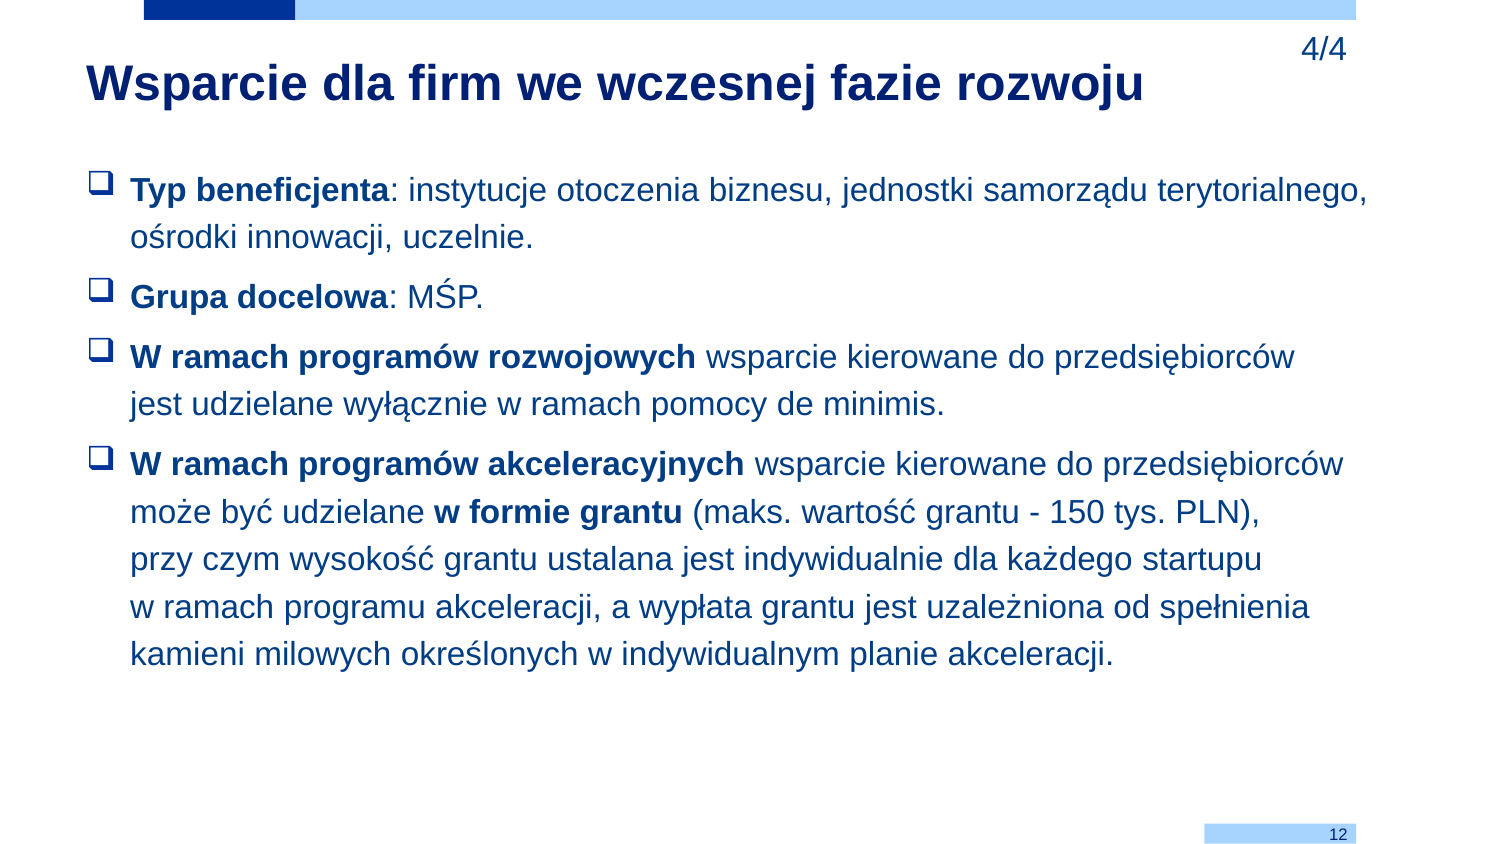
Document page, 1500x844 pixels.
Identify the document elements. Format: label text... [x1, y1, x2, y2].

list Typ beneficjenta: instytucje otoczenia biznesu, jednostki samorządu terytorialnego, ośrodki innowacji, uczelnie. Grupa docelowa: MŚP. W ramach programów rozwojowych wsparcie kierowane do przedsiębiorców jest udzielane wyłącznie w ramach pomocy de minimis. W ramach programów akceleracyjnych wsparcie kierowane do przedsiębiorców może być udzielane w formie grantu (maks. wartość grantu - 150 tys. PLN), przy czym wysokość grantu ustalana jest indywidualnie dla każdego startupu w ramach programu akceleracji, a wypłata grantu jest uzależniona od spełnienia kamieni milowych określonych w indywidualnym planie akceleracji. [86, 160, 1388, 739]
text_box Wsparcie dla firm we wczesnej fazie rozwoju [86, 59, 1287, 155]
text_box 12 [1196, 823, 1348, 844]
text_box 4/4 [1286, 19, 1410, 75]
